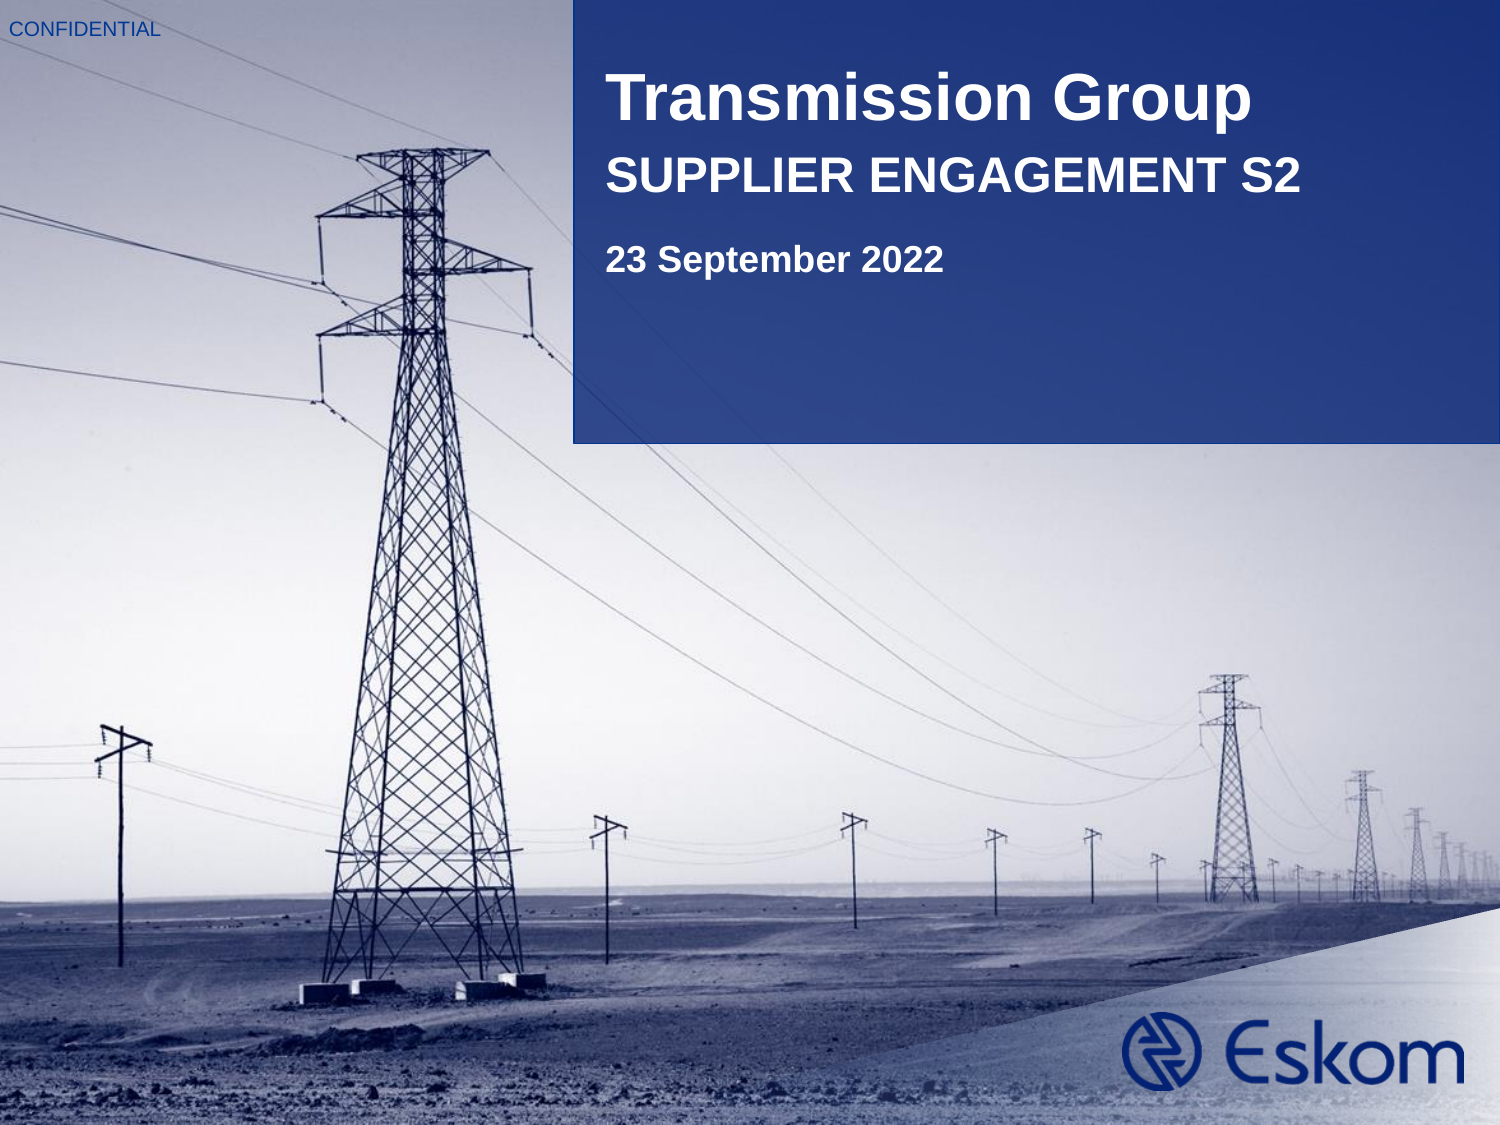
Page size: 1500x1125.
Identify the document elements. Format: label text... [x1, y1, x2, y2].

title Transmission Group [590, 57, 1475, 141]
picture [0, 0, 1500, 1125]
picture [1122, 1012, 1464, 1091]
subtitle SUPPLIER ENGAGEMENT S2 23 September 2022 [590, 141, 1475, 225]
